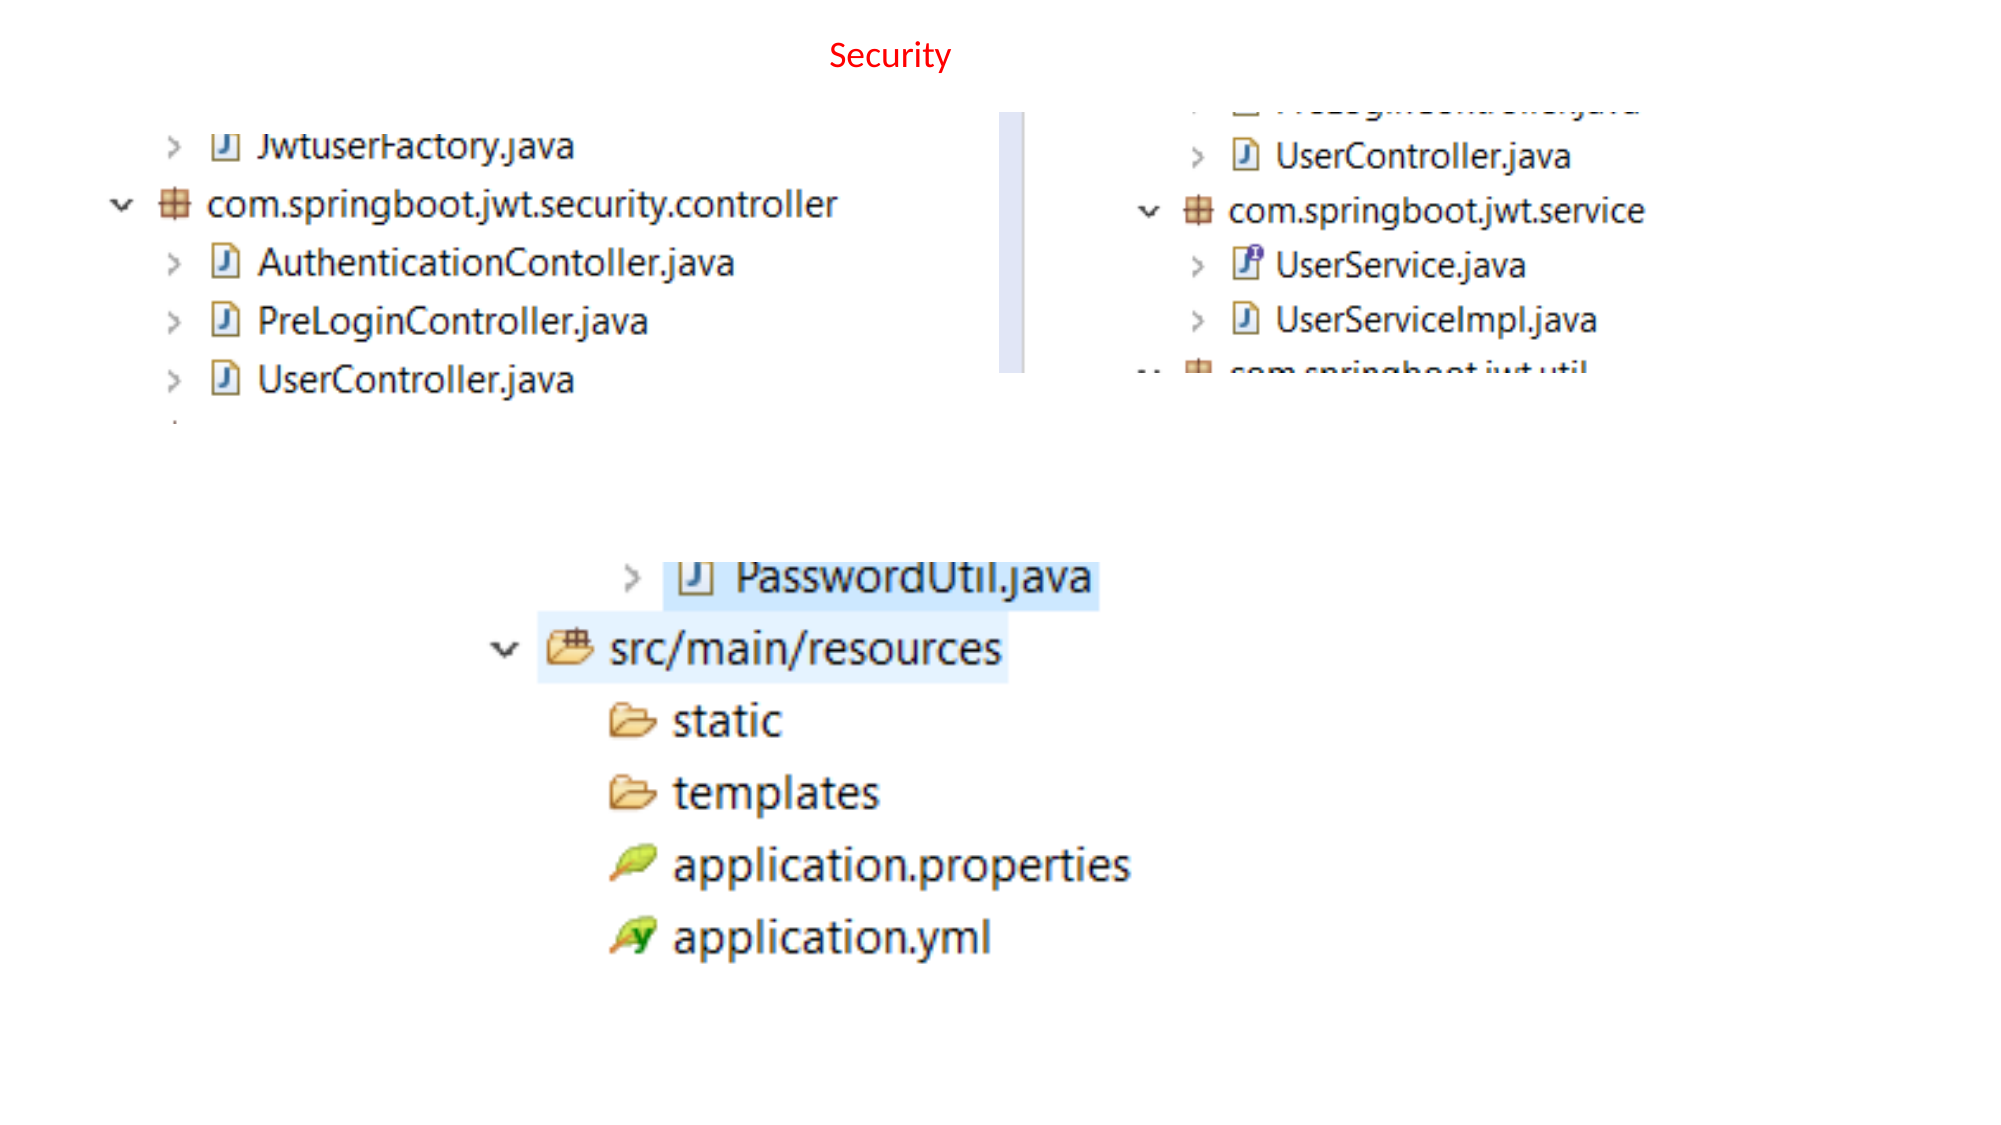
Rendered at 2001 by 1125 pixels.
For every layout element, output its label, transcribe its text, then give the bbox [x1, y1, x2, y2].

picture [457, 562, 1455, 989]
picture [65, 134, 973, 424]
text_box Security [368, 16, 1413, 88]
picture [999, 112, 1850, 373]
